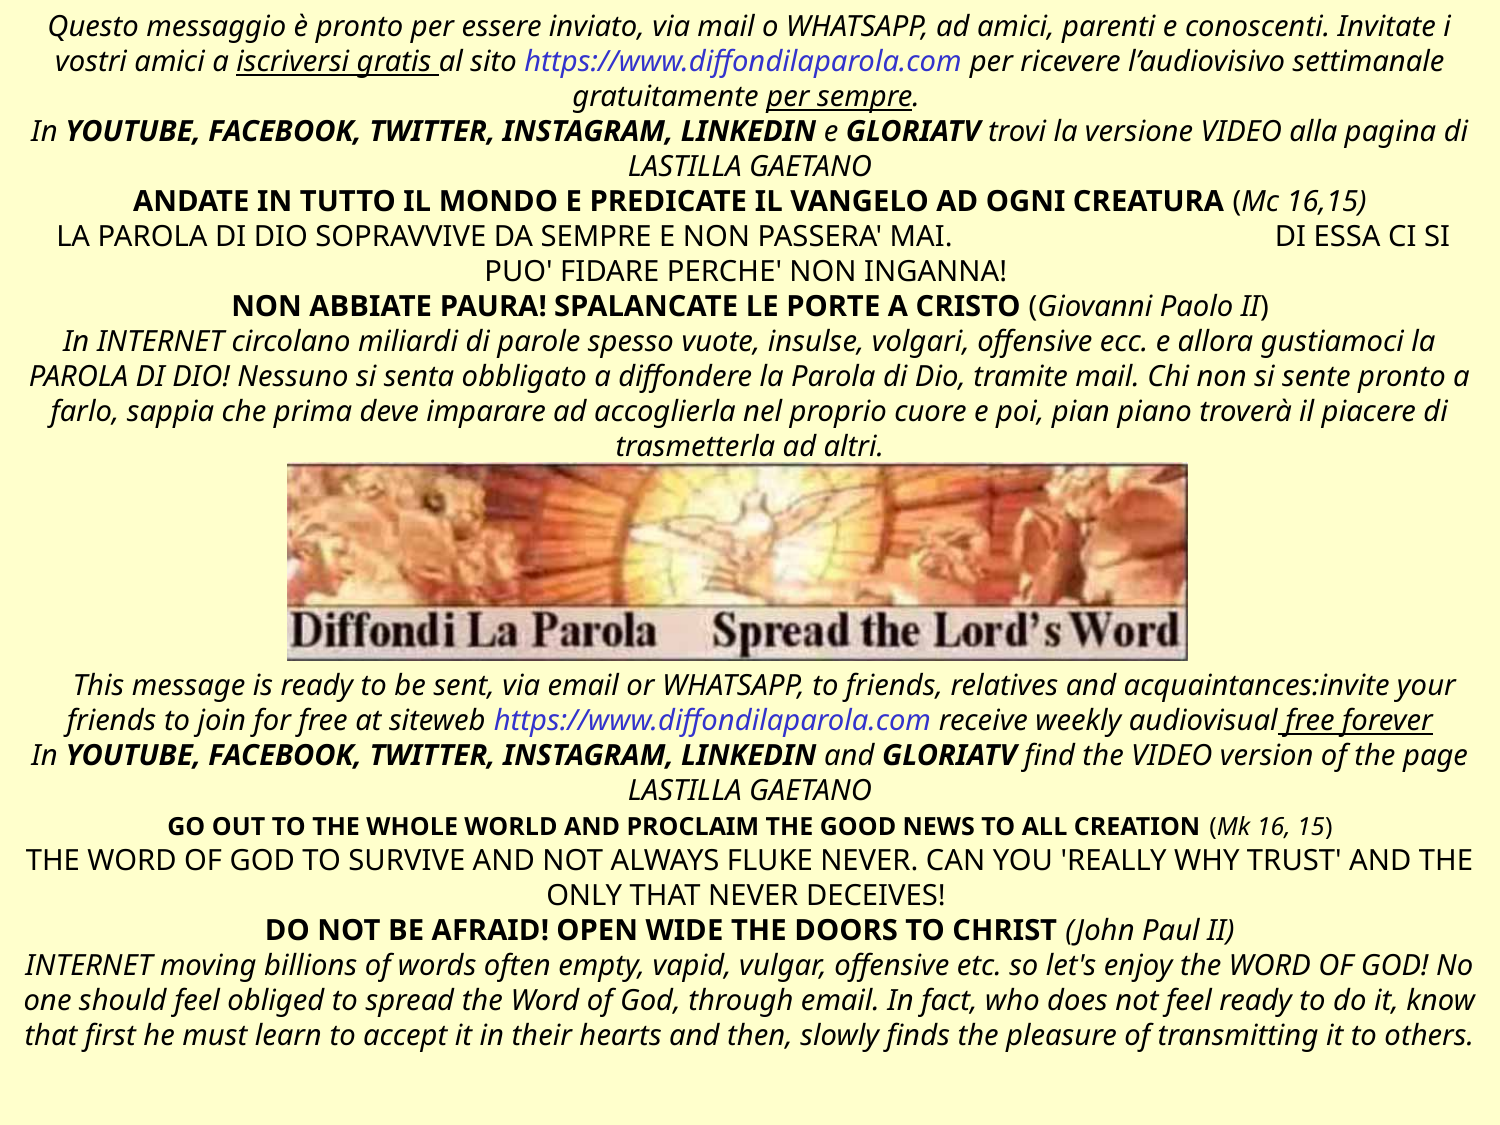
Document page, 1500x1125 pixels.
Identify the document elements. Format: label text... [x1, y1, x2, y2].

picture [287, 462, 1188, 661]
text_box Questo messaggio è pronto per essere inviato, via mail o WHATSAPP, ad amici, parenti e conoscenti. Invitate i vostri amici a iscriversi gratis al sito https://www.diffondilaparola.com per ricevere l’audiovisivo settimanale gratuitamente per sempre. In YOUTUBE, FACEBOOK, TWITTER, INSTAGRAM, LINKEDIN e GLORIATV trovi la versione VIDEO alla pagina di LASTILLA GAETANO ANDATE IN TUTTO IL MONDO E PREDICATE IL VANGELO AD OGNI CREATURA (Mc 16,15) LA PAROLA DI DIO SOPRAVVIVE DA SEMPRE E NON PASSERA' MAI. DI ESSA CI SI PUO' FIDARE PERCHE' NON INGANNA! NON ABBIATE PAURA! SPALANCATE LE PORTE A CRISTO (Giovanni Paolo II) In INTERNET circolano miliardi di parole spesso vuote, insulse, volgari, offensive ecc. e allora gustiamoci la PAROLA DI DIO! Nessuno si senta obbligato a diffondere la Parola di Dio, tramite mail. Chi non si sente pronto a farlo, sappia che prima deve imparare ad accoglierla nel proprio cuore e poi, pian piano troverà il piacere di trasmetterla ad altri. This message is ready to be sent, via email or WHATSAPP, to friends, relatives and acquaintances:invite your friends to join for free at siteweb https://www.diffondilaparola.com receive weekly audiovisual free forever In YOUTUBE, FACEBOOK, TWITTER, INSTAGRAM, LINKEDIN and GLORIATV find the VIDEO version of the page LASTILLA GAETANO GO OUT TO THE WHOLE WORLD AND PROCLAIM THE GOOD NEWS TO ALL CREATION (Mk 16, 15) THE WORD OF GOD TO SURVIVE AND NOT ALWAYS FLUKE NEVER. CAN YOU 'REALLY WHY TRUST' AND THE ONLY THAT NEVER DECEIVES! DO NOT BE AFRAID! OPEN WIDE THE DOORS TO CHRIST (John Paul II) INTERNET moving billions of words often empty, vapid, vulgar, offensive etc. so let's enjoy the WORD OF GOD! No one should feel obliged to spread the Word of God, through email. In fact, who does not feel ready to do it, know that first he must learn to accept it in their hearts and then, slowly finds the pleasure of transmitting it to others. [0, 0, 1500, 1059]
